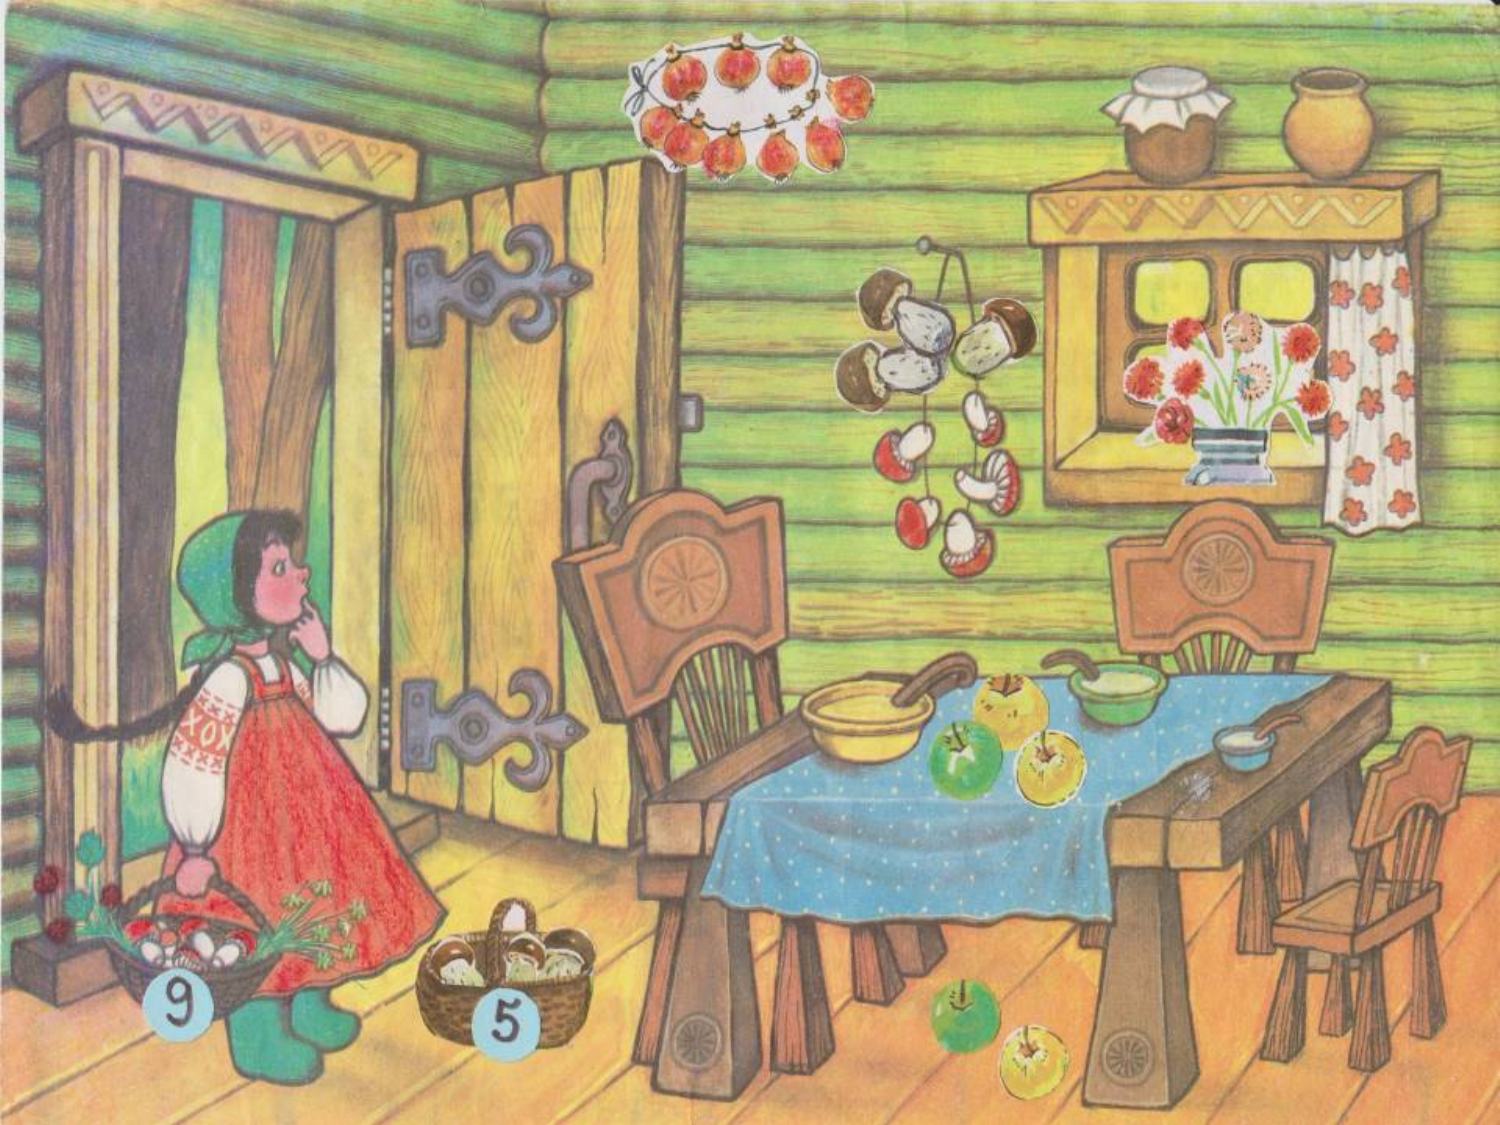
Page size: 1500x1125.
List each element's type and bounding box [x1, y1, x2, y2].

list [0, 0, 1500, 1125]
